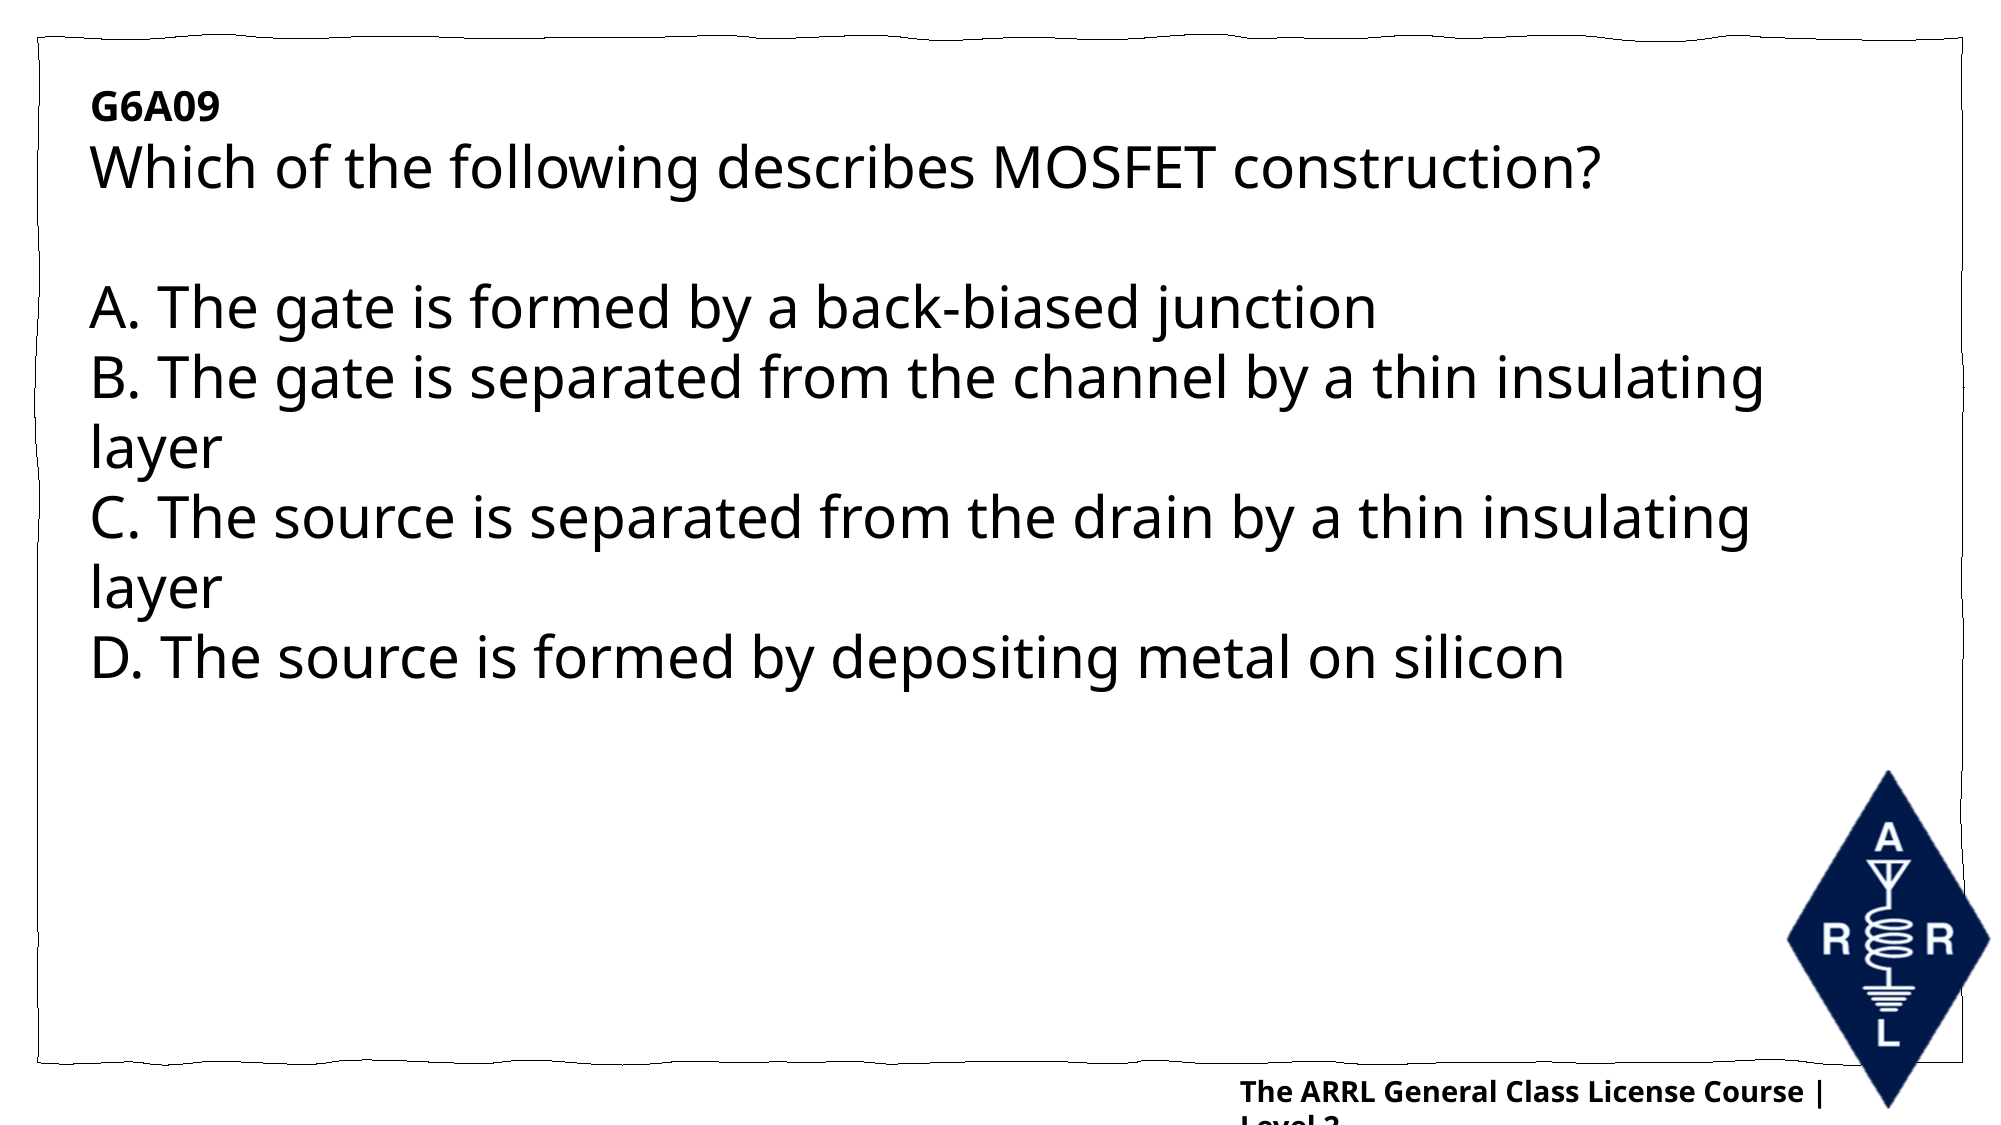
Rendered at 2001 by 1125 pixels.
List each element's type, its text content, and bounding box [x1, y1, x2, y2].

text_box G6A09 Which of the following describes MOSFET construction? A. The gate is formed by a back-biased junction B. The gate is separated from the channel by a thin insulating layer C. The source is separated from the drain by a thin insulating layer D. The source is formed by depositing metal on silicon [75, 72, 1850, 698]
picture [1773, 752, 1999, 1125]
